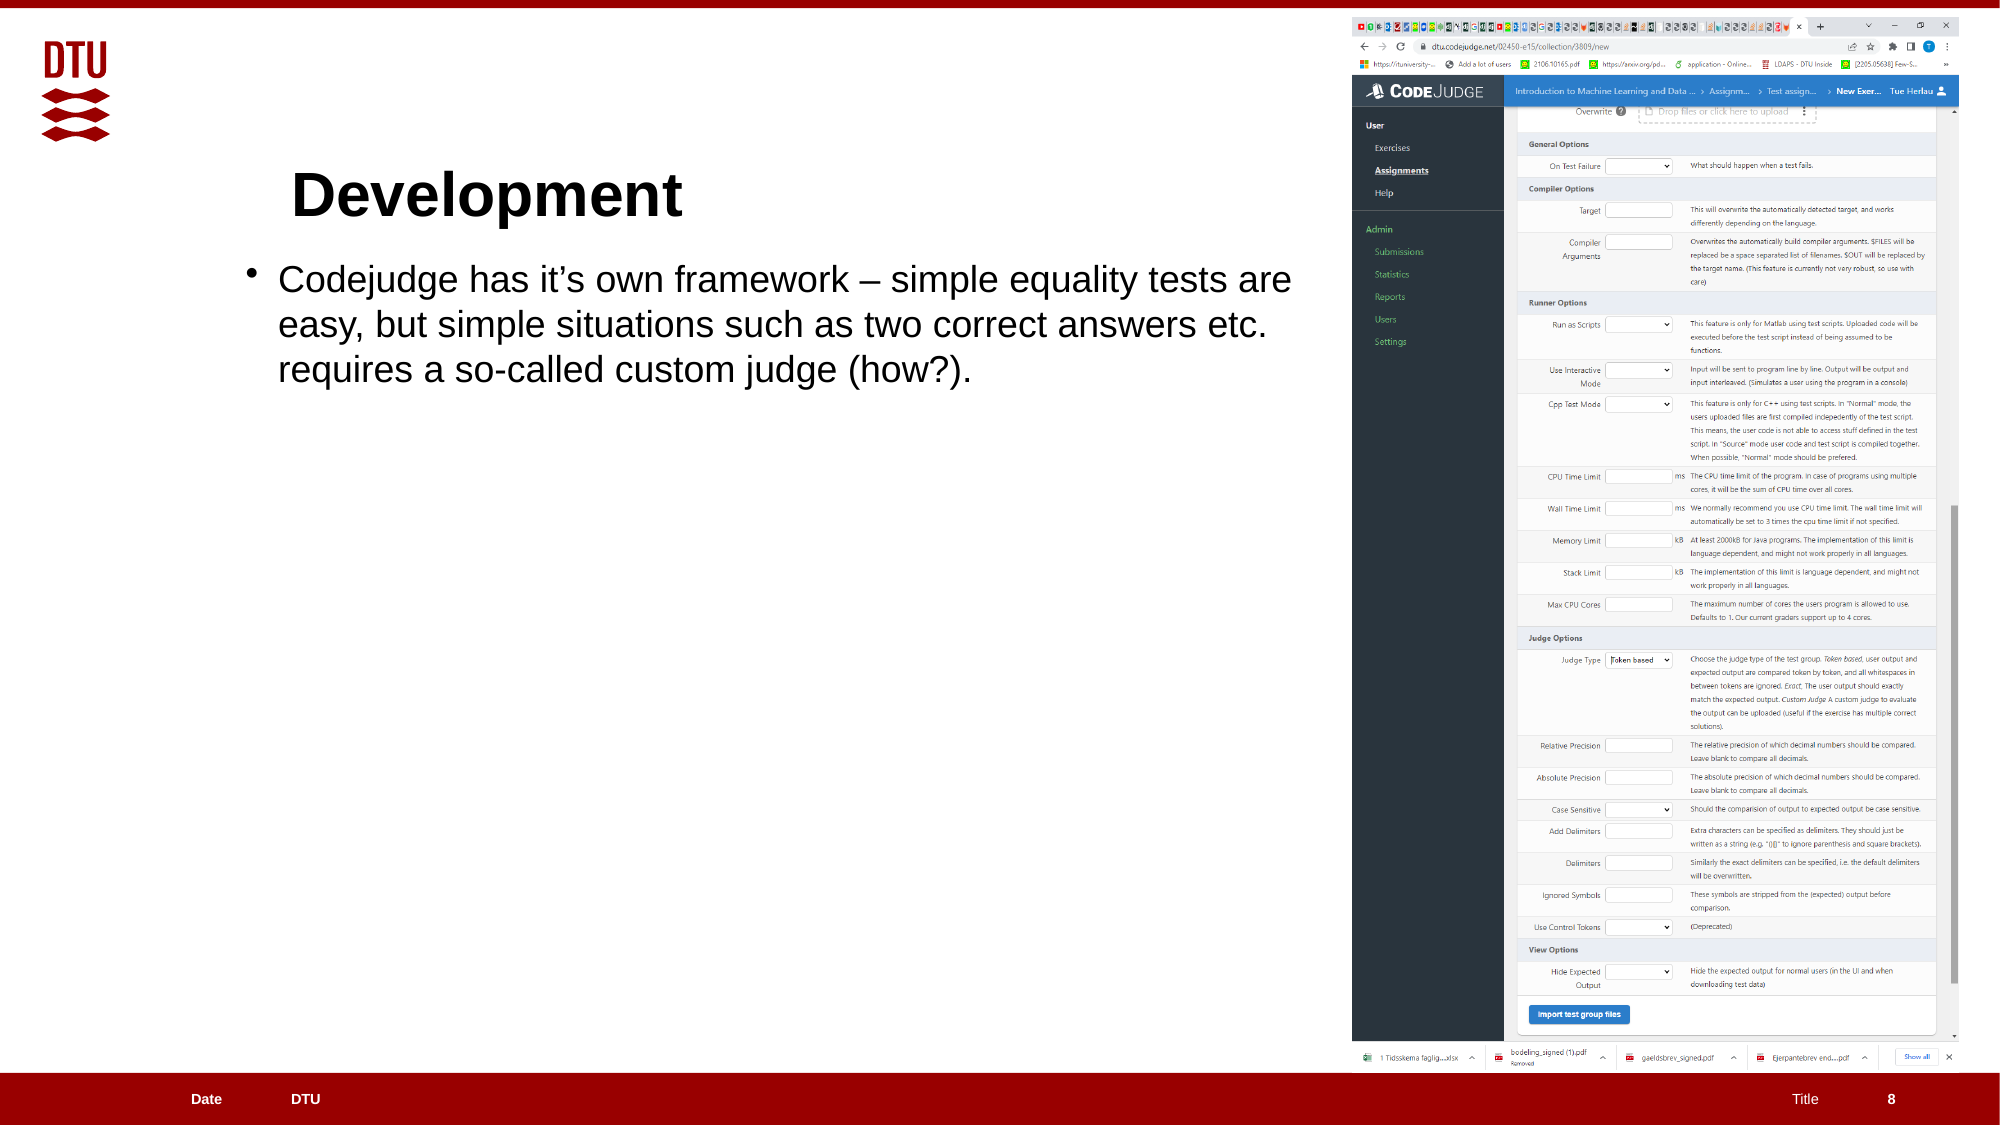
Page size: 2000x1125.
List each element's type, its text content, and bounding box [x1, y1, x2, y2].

title Development [291, 69, 1346, 230]
slide_number 8 [1887, 1081, 1959, 1125]
list Codejudge has it’s own framework – simple equality tests are easy, but simple situations such as two correct answers etc. requires a so-called custom judge (how?). [245, 255, 1319, 1000]
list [1351, 17, 1959, 1074]
